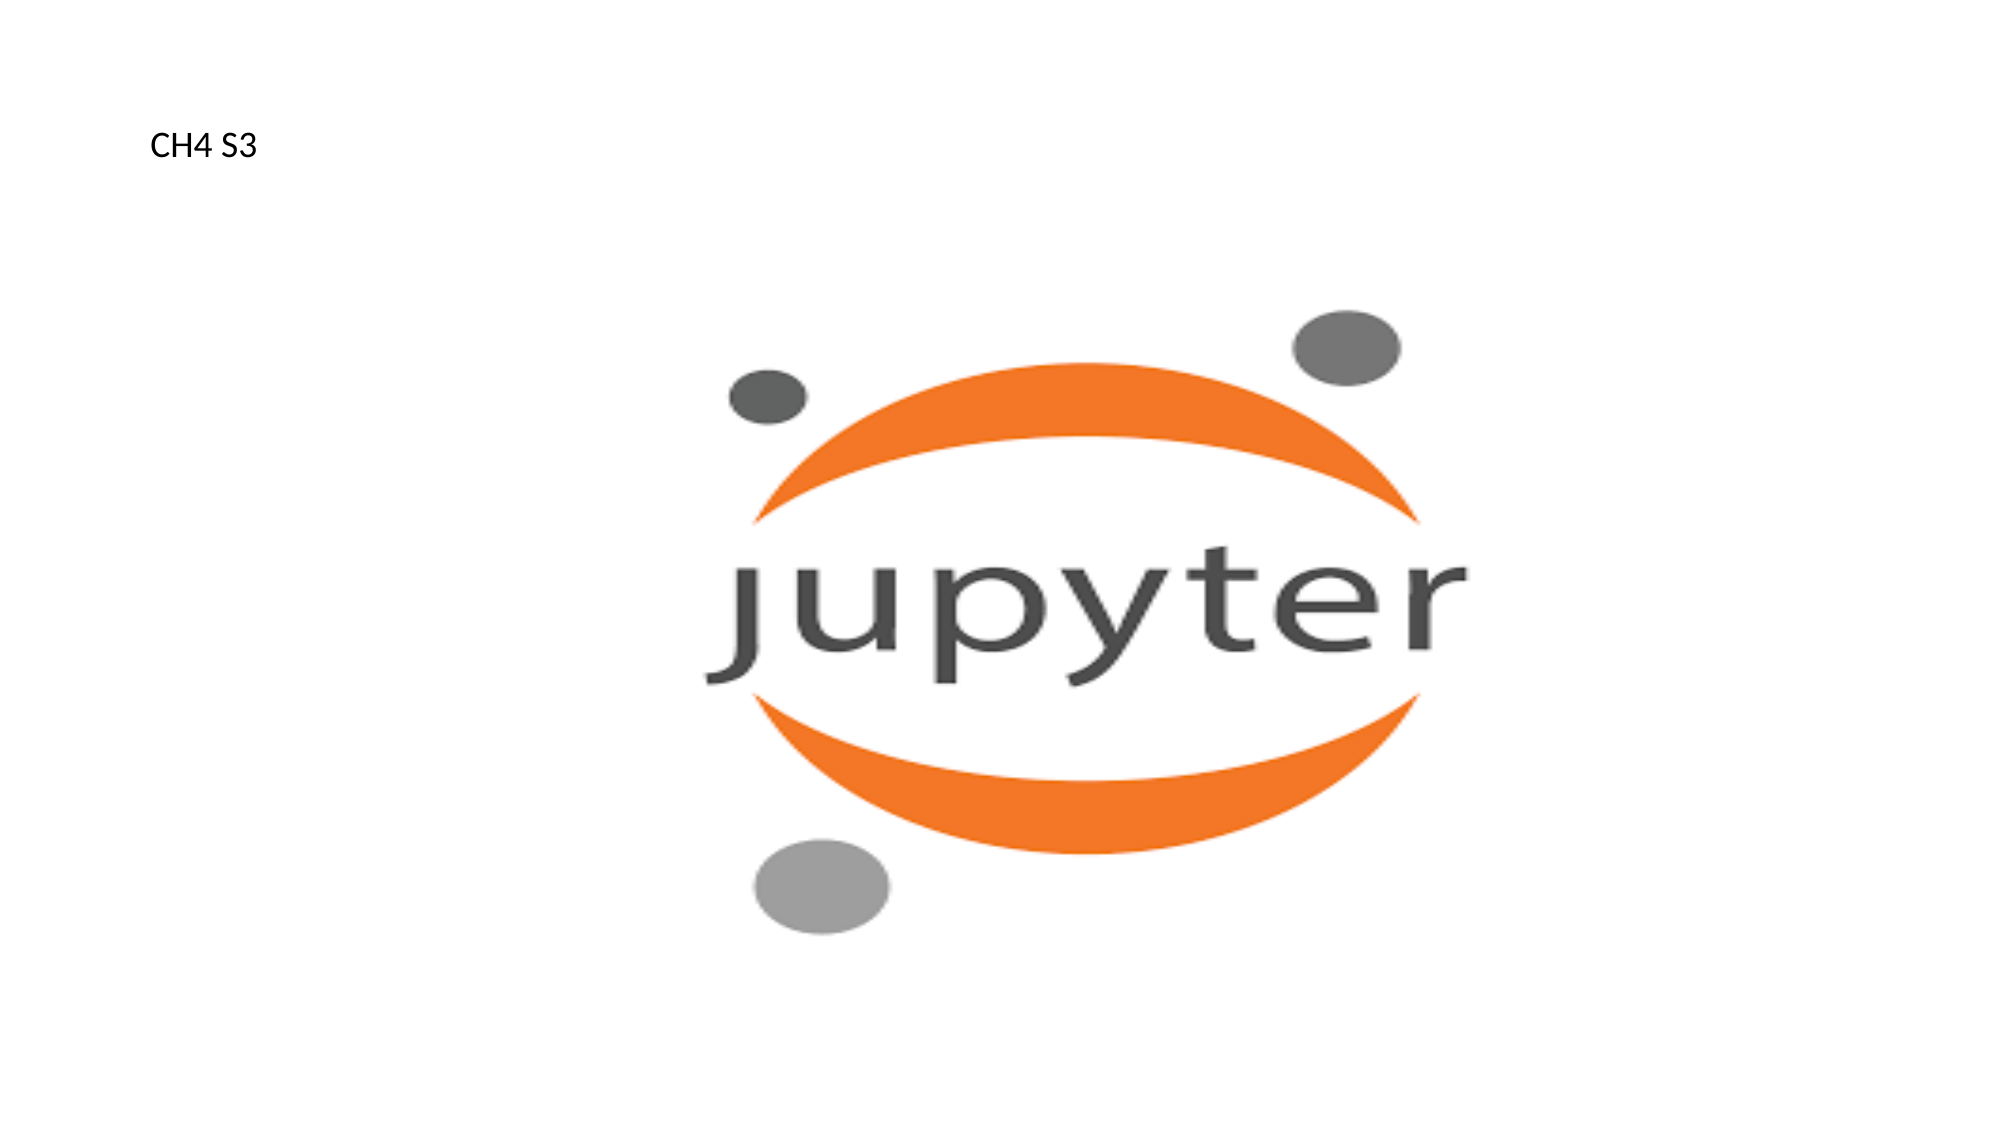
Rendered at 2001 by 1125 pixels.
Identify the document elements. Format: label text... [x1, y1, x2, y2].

text_box CH4 S3 [135, 112, 273, 173]
picture [697, 302, 1482, 939]
